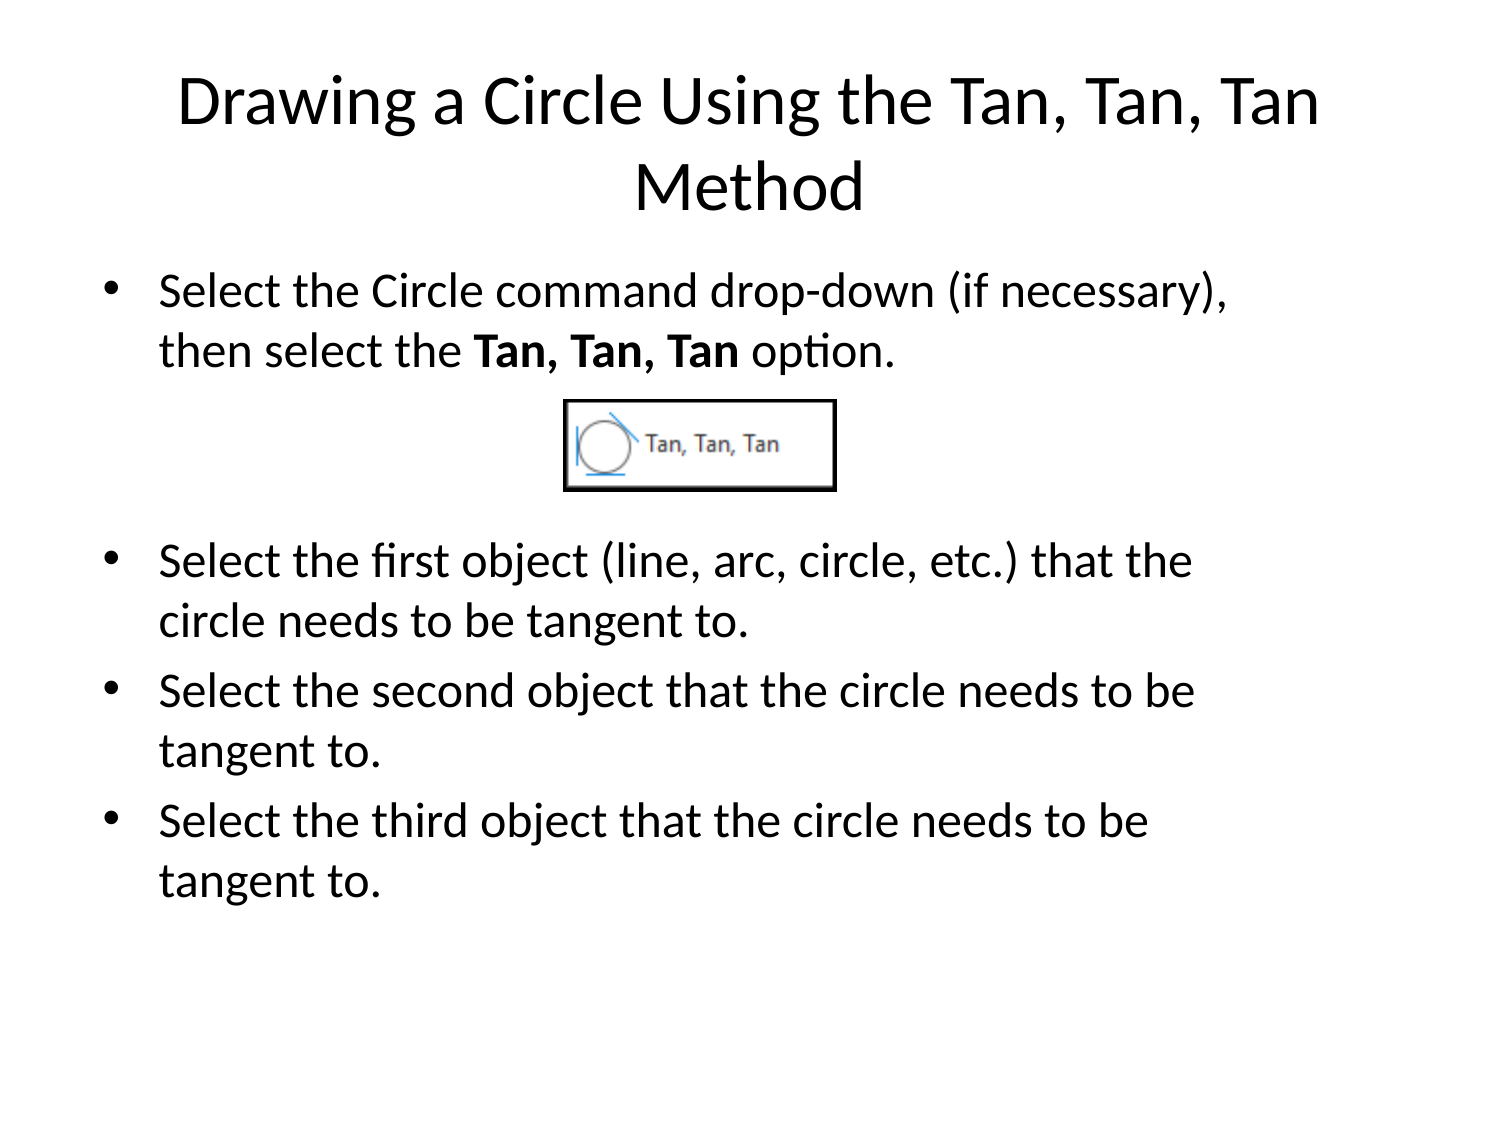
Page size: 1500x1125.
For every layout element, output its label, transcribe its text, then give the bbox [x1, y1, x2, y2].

list Select the Circle command drop-down (if necessary), then select the Tan, Tan, Tan option. Select the first object (line, arc, circle, etc.) that the circle needs to be tangent to. Select the second object that the circle needs to be tangent to. Select the third object that the circle needs to be tangent to. [87, 249, 1313, 950]
picture [563, 399, 837, 492]
title Drawing a Circle Using the Tan, Tan, Tan Method [75, 45, 1425, 233]
